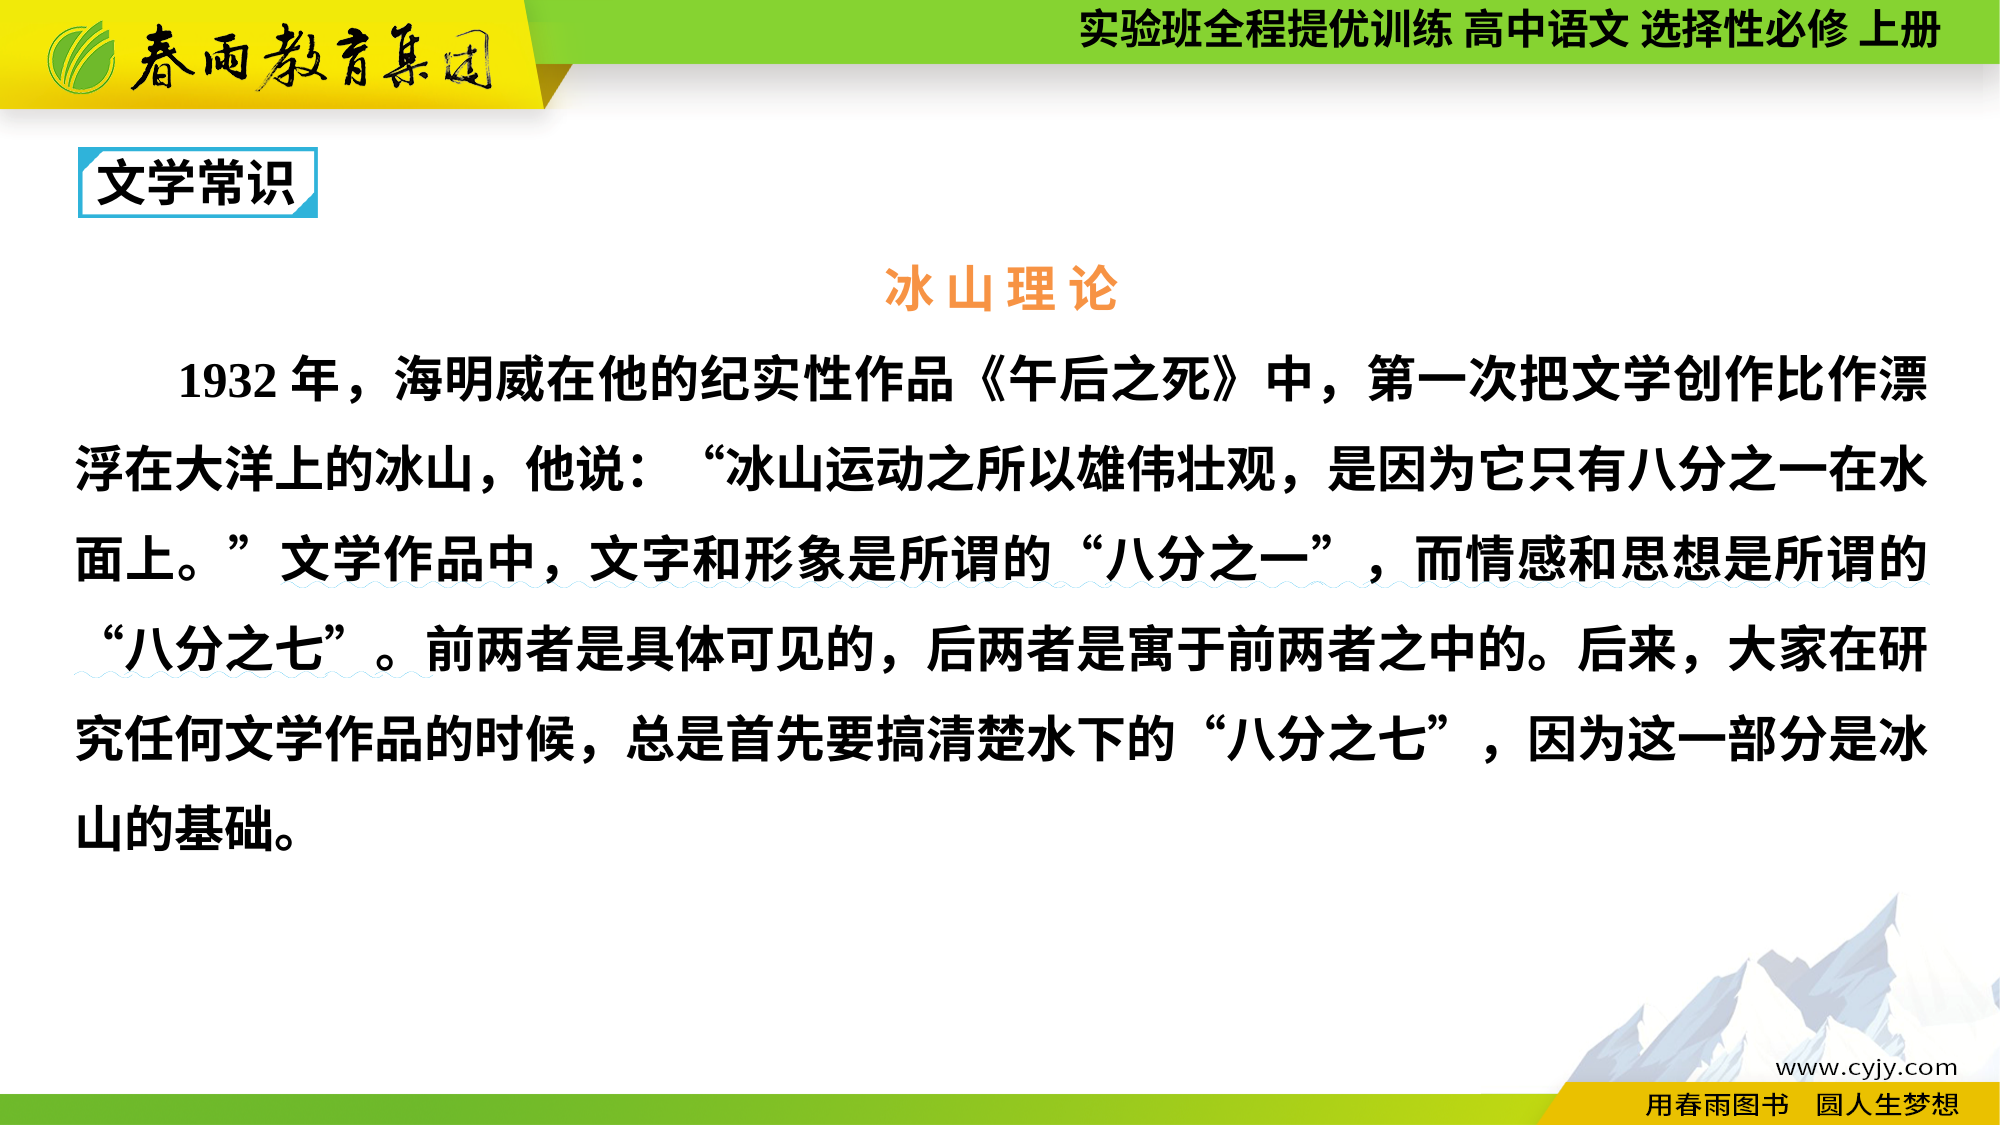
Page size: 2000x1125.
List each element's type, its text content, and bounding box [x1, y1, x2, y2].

picture [0, 0, 2000, 1125]
list 冰 山 理 论 1932年，海明威在他的纪实性作品《午后之死》中，第一次把文学创作比作漂浮在大洋上的冰山，他说：“冰山运动之所以雄伟壮观，是因为它只有八分之一在水面上。”文学作品中，文字和形象是所谓的“八分之一”，而情感和思想是所谓的“八分之七”。前两者是具体可见的，后两者是寓于前两者之中的。后来，大家在研究任何文学作品的时候，总是首先要搞清楚水下的“八分之七”，因为这一部分是冰山的基础。 [59, 219, 1944, 872]
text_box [78, 143, 319, 221]
